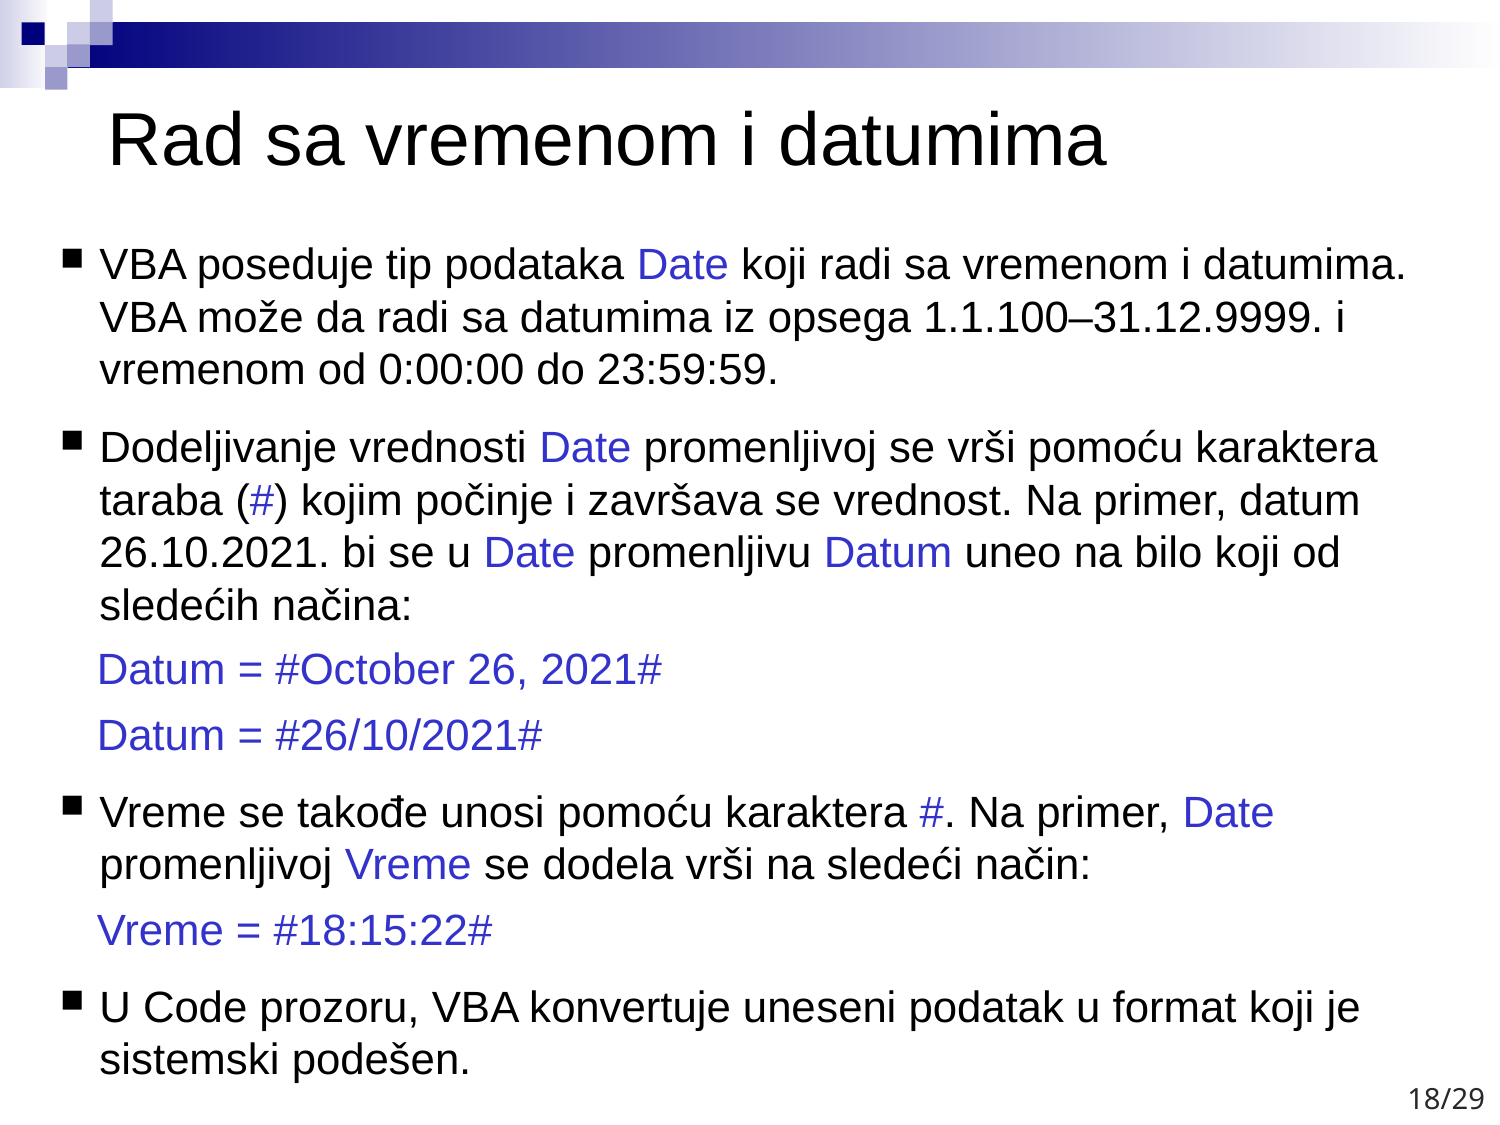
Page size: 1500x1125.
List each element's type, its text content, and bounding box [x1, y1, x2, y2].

title Rad sa vremenom i datumima [92, 75, 1125, 197]
list VBA poseduje tip podataka Date koji radi sa vremenom i datumima. VBA može da radi sa datumima iz opsega 1.1.100–31.12.9999. i vremenom od 0:00:00 do 23:59:59. Dodeljivanje vrednosti Date promenljivoj se vrši pomoću karaktera taraba (#) kojim počinje i završava se vrednost. Na primer, datum 26.10.2021. bi se u Date promenljivu Datum uneo na bilo koji od sledećih načina: Datum = #October 26, 2021# Datum = #26/10/2021# Vreme se takođe unosi pomoću karaktera #. Na primer, Date promenljivoj Vreme se dodela vrši na sledeći način: Vreme = #18:15:22# U Code prozoru, VBA konvertuje uneseni podatak u format koji je sistemski podešen. [45, 228, 1454, 1085]
text_box 18/29 [1374, 1072, 1500, 1123]
